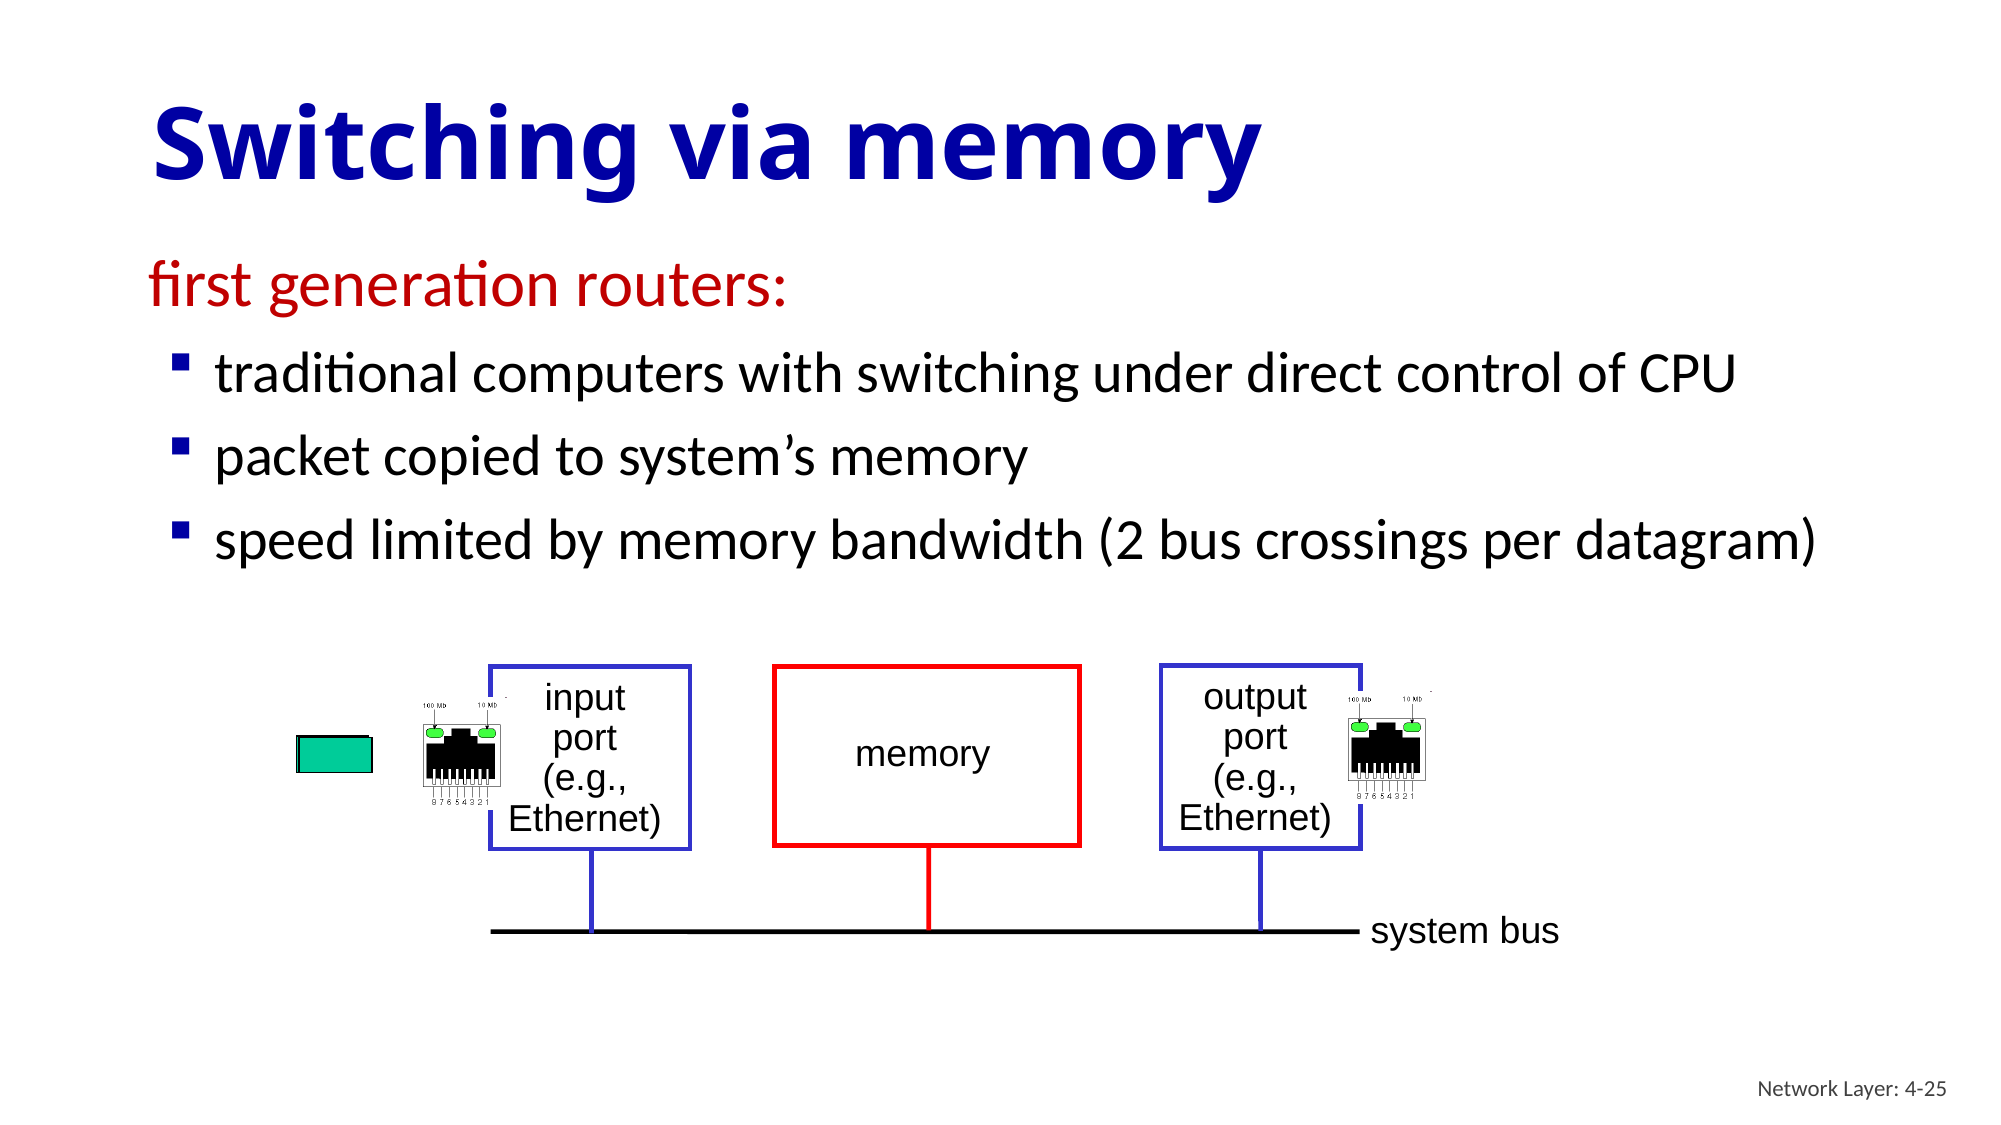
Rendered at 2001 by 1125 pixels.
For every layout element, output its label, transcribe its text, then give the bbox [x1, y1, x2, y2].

title Switching via memory [137, 74, 1863, 221]
picture [419, 697, 507, 810]
picture [1344, 691, 1432, 804]
slide_number Network Layer: 4-25 [1512, 1056, 1963, 1117]
list first generation routers: traditional computers with switching under direct control of CPU packet copied to system’s memory speed limited by memory bandwidth (2 bus crossings per datagram) [133, 241, 1985, 696]
text_box [298, 737, 372, 773]
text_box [490, 665, 1576, 959]
